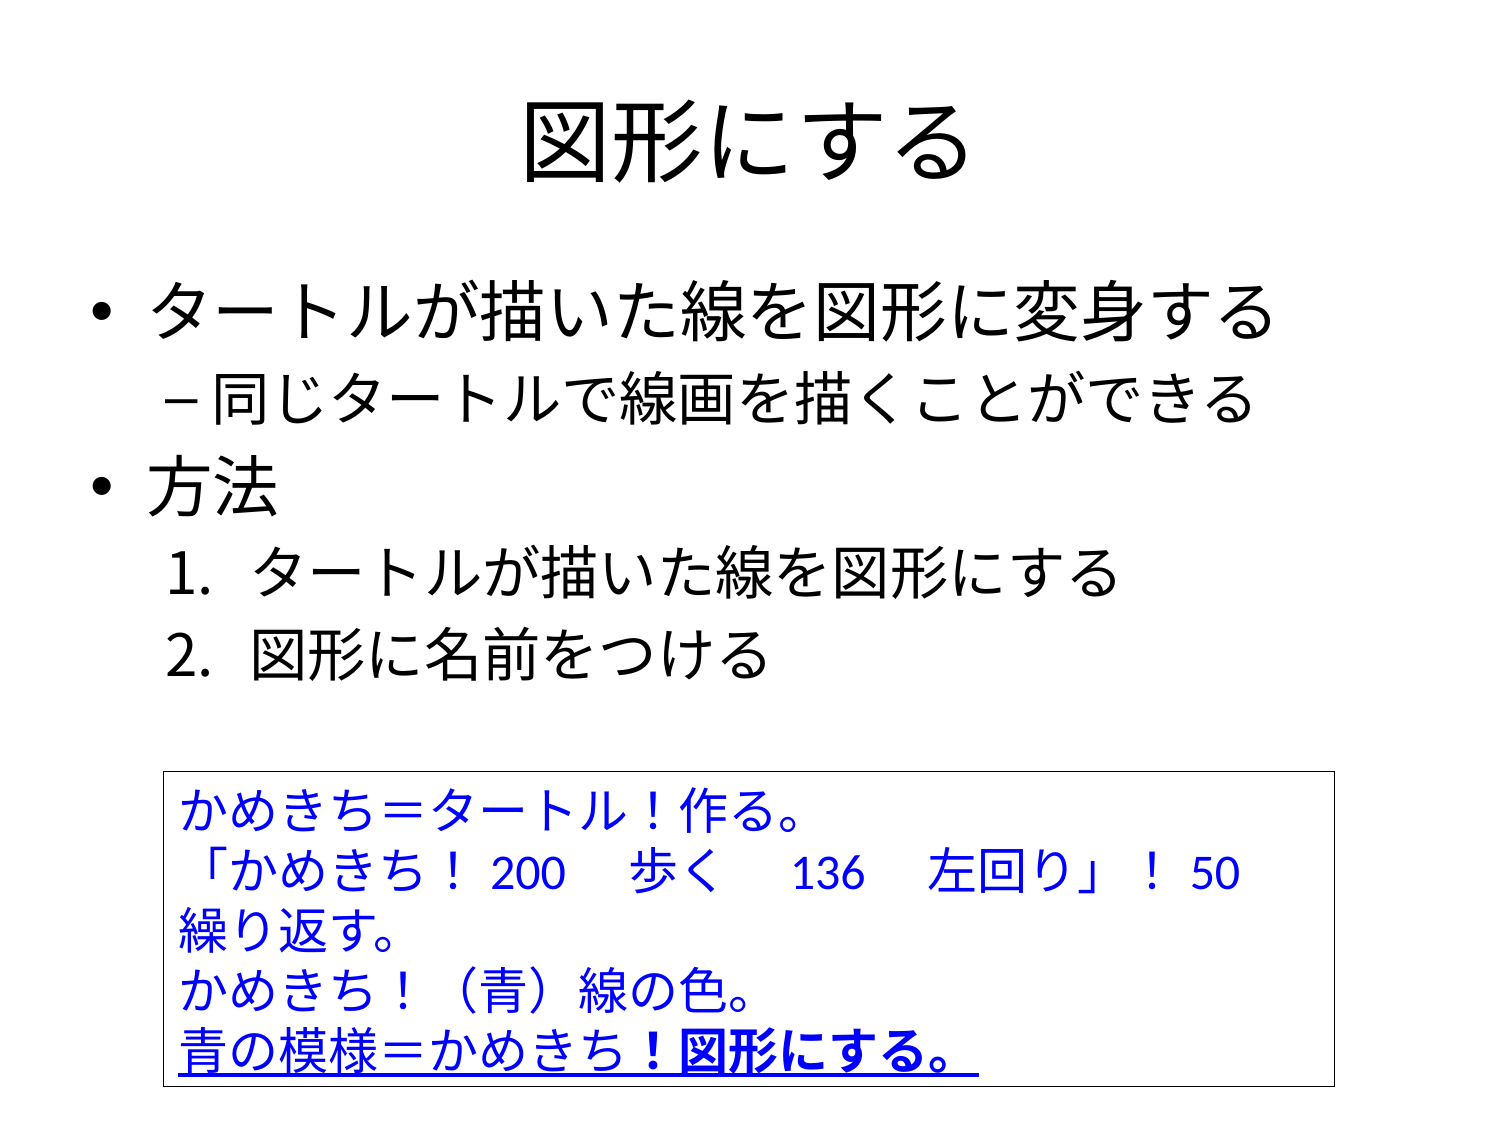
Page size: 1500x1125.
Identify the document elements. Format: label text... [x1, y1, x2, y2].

list タートルが描いた線を図形に変身する 同じタートルで線画を描くことができる 方法 タートルが描いた線を図形にする 図形に名前をつける [75, 262, 1425, 1005]
title 図形にする [75, 45, 1425, 233]
text_box かめきち＝タートル！作る。 「かめきち！200 歩く 136 左回り」！50 繰り返す。 かめきち！（青）線の色。 青の模様＝かめきち！図形にする。 [163, 771, 1335, 1087]
